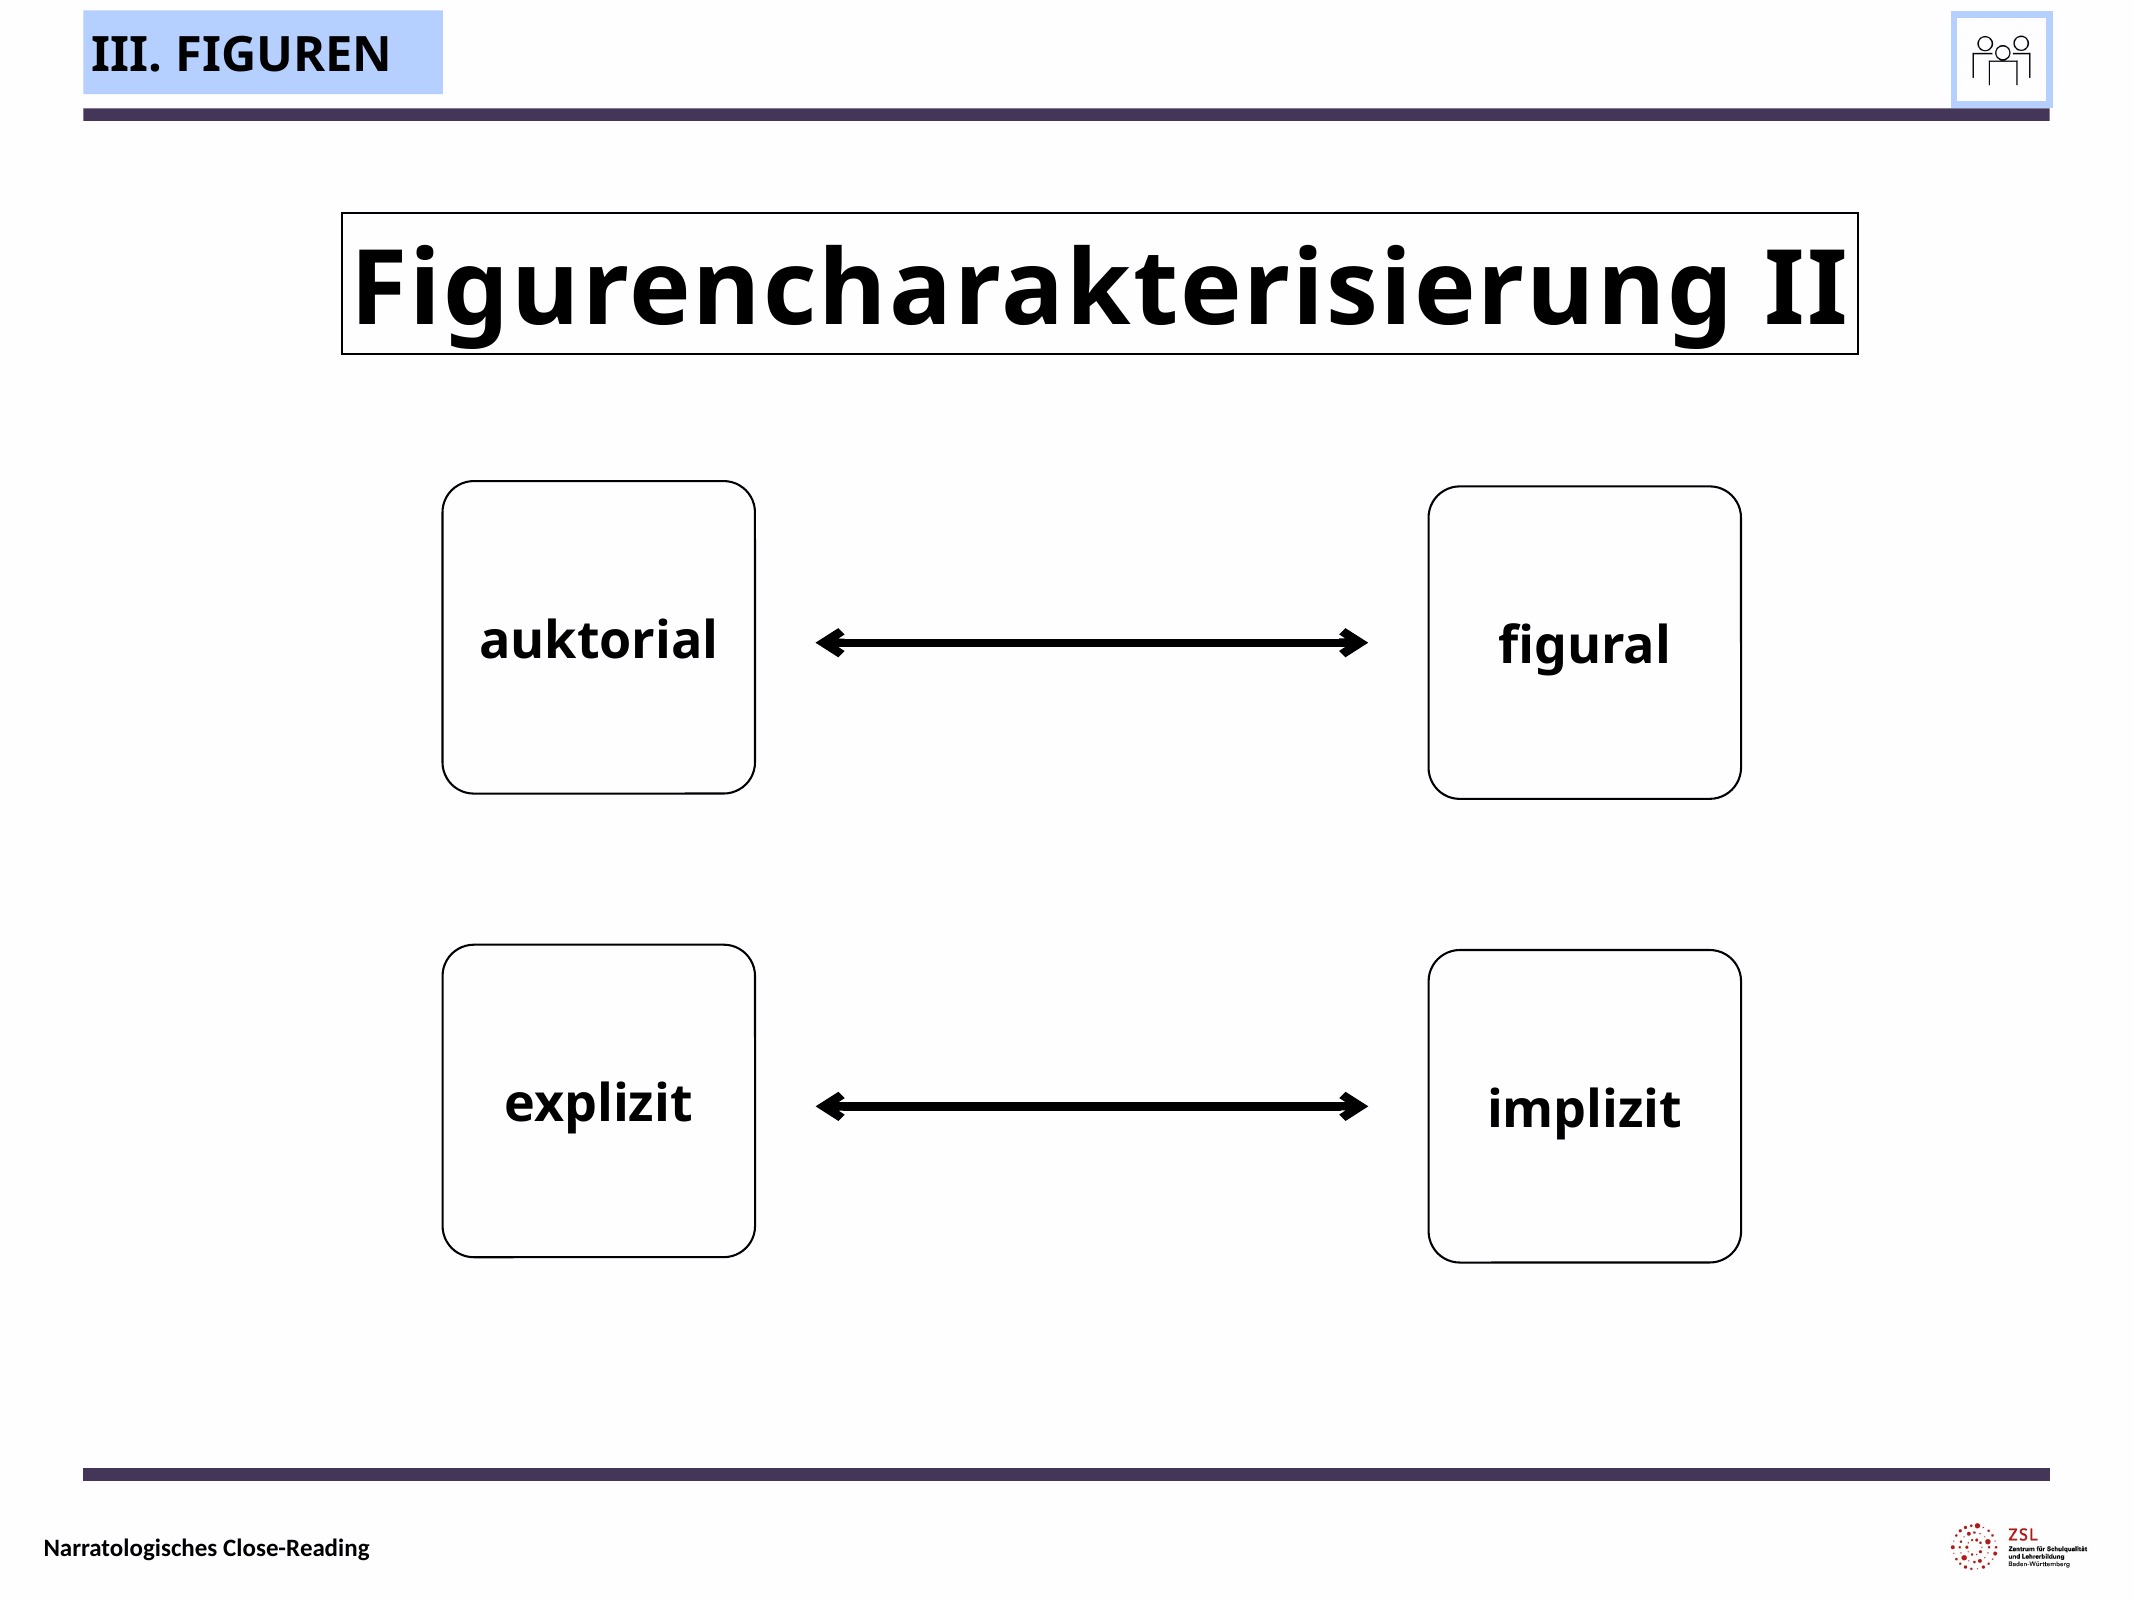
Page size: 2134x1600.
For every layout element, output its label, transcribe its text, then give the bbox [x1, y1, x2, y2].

text_box figural [1428, 486, 1742, 799]
picture [1938, 1510, 2099, 1582]
text_box [815, 635, 1369, 650]
text_box auktorial [442, 481, 756, 794]
text_box Figurencharakterisierung II [342, 212, 1859, 355]
picture [1956, 17, 2047, 102]
text_box [815, 1099, 1369, 1114]
text_box explizit [442, 944, 756, 1258]
text_box III. FIGUREN [83, 10, 443, 95]
text_box implizit [1428, 950, 1742, 1263]
text_box Narratologisches Close-Reading [35, 1522, 379, 1570]
